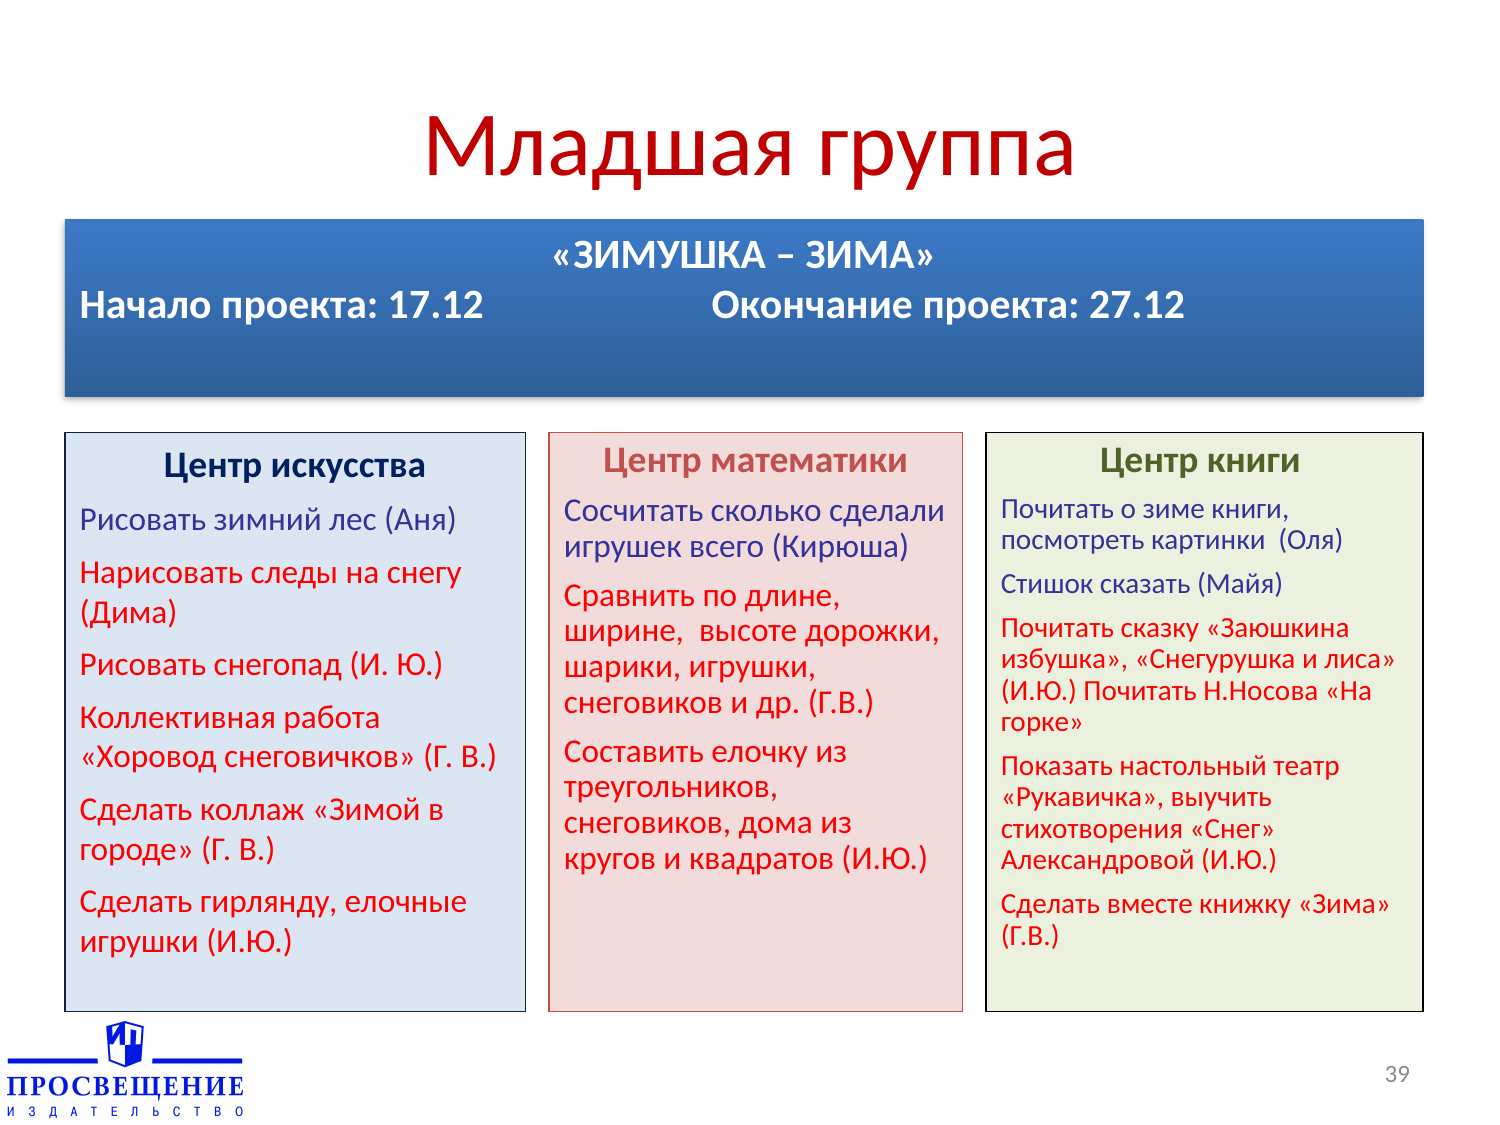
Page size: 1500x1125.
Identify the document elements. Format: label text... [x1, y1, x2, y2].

title Младшая группа [74, 44, 1426, 220]
text_box Центр искусства Рисовать зимний лес (Аня) Нарисовать следы на снегу (Дима) Рисовать снегопад (И. Ю.) Коллективная работа «Хоровод снеговичков» (Г. В.) Сделать коллаж «Зимой в городе» (Г. В.) Сделать гирлянду, елочные игрушки (И.Ю.) [64, 432, 526, 1012]
picture [7, 1021, 243, 1118]
slide_number 39 [1074, 1042, 1425, 1103]
text_box Центр математики Сосчитать сколько сделали игрушек всего (Кирюша) Сравнить по длине, ширине, высоте дорожки, шарики, игрушки, снеговиков и др. (Г.В.) Составить елочку из треугольников, снеговиков, дома из кругов и квадратов (И.Ю.) [549, 432, 963, 1012]
text_box Центр книги Почитать о зиме книги, посмотреть картинки (Оля) Стишок сказать (Майя) Почитать сказку «Заюшкина избушка», «Снегурушка и лиса» (И.Ю.) Почитать Н.Носова «На горке» Показать настольный театр «Рукавичка», выучить стихотворения «Снег» Александровой (И.Ю.) Сделать вместе книжку «Зима» (Г.В.) [986, 432, 1424, 1012]
text_box «ЗИМУШКА – ЗИМА» Начало проекта: 17.12 Окончание проекта: 27.12 [64, 219, 1424, 397]
